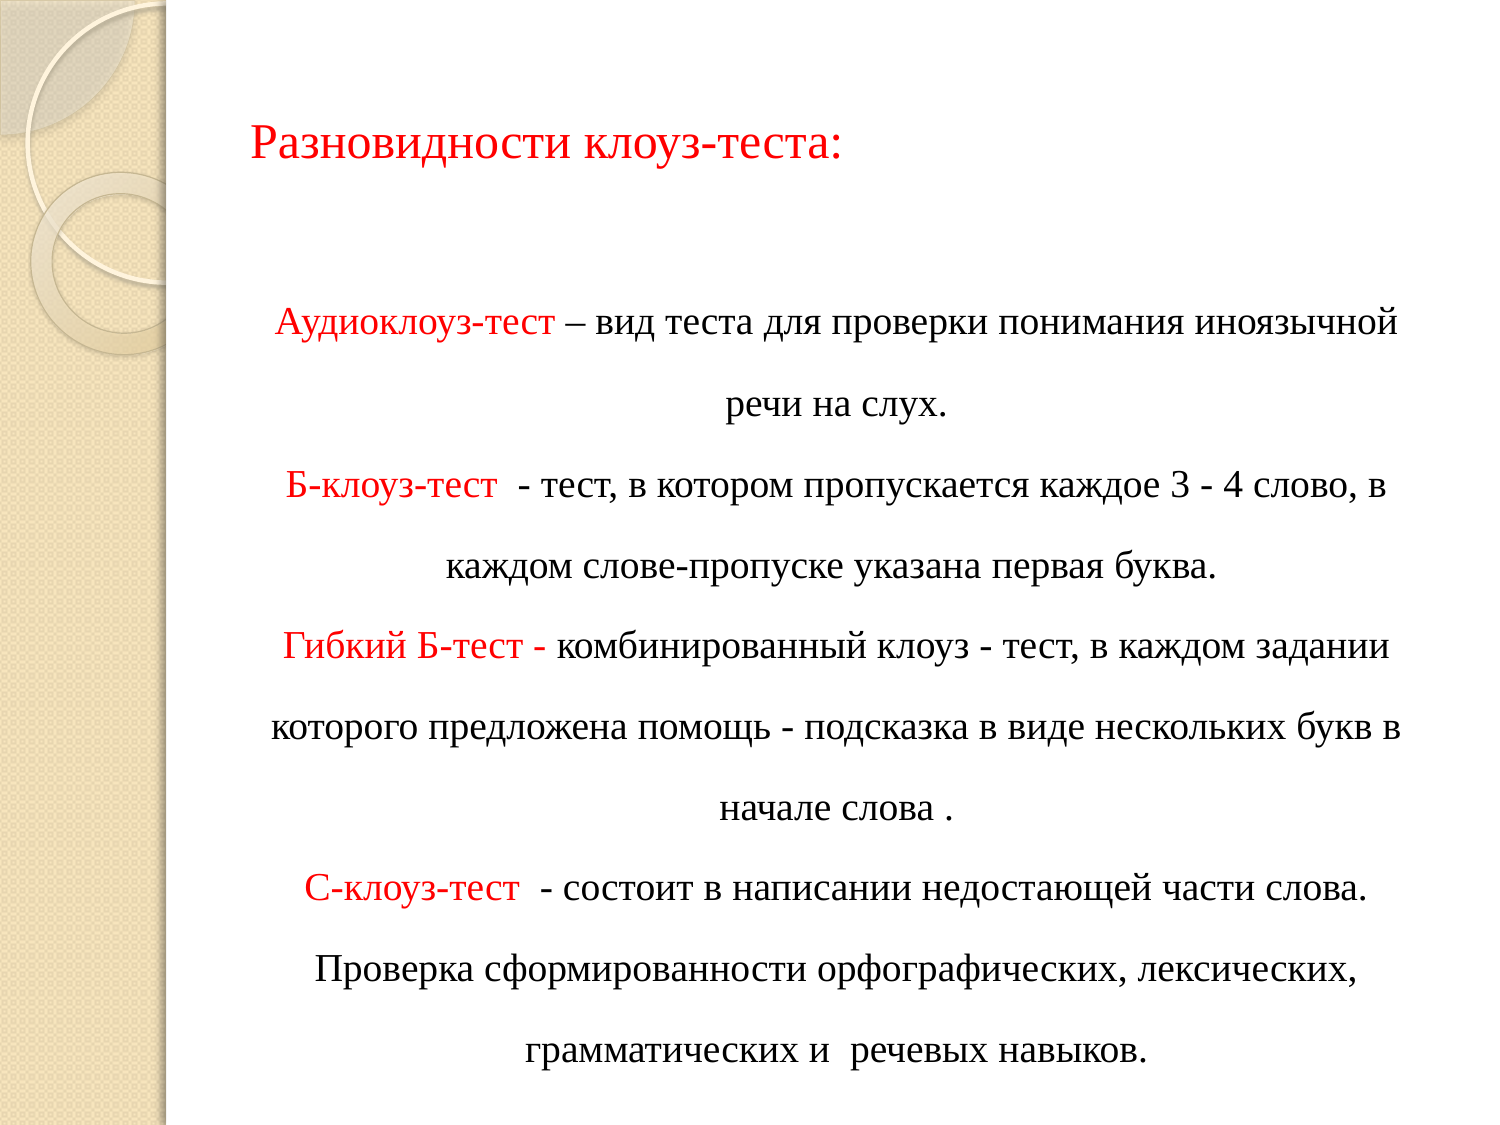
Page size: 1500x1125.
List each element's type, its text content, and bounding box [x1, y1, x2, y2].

list Аудиоклоуз-тест – вид теста для проверки понимания иноязычной речи на слух. Б-клоуз-тест - тест, в котором пропускается каждое 3 - 4 слово, в каждом слове-пропуске указана первая буква. Гибкий Б-тест - комбинированный клоуз - тест, в каждом задании которого предложена помощь - подсказка в виде нескольких букв в начале слова . С-клоуз-тест - состоит в написании недостающей части слова. Проверка сформированности орфографических, лексических, грамматических и речевых навыков. [164, 237, 1454, 1079]
title Разновидности клоуз-теста: [235, 45, 1466, 233]
